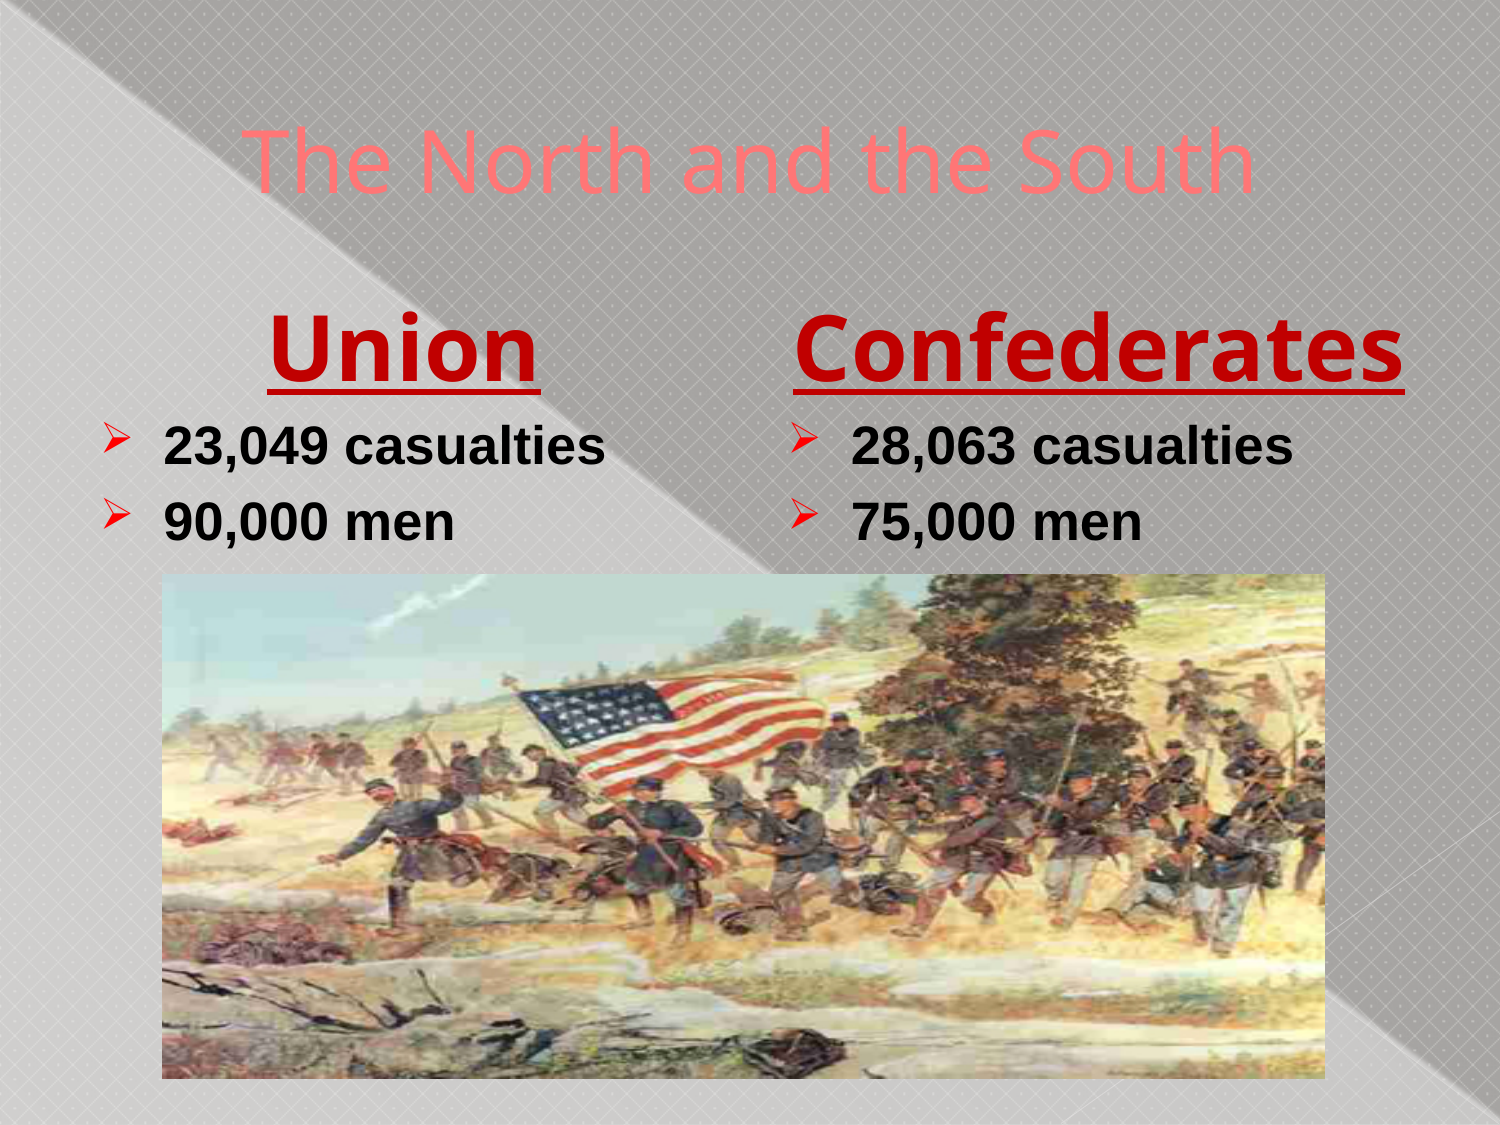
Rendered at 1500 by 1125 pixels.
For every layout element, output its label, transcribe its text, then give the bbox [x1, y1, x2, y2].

picture [162, 574, 1326, 1080]
title The North and the South [75, 43, 1425, 274]
list Union 23,049 casualties 90,000 men [75, 282, 738, 1025]
list Confederates 28,063 casualties 75,000 men [762, 282, 1425, 1025]
